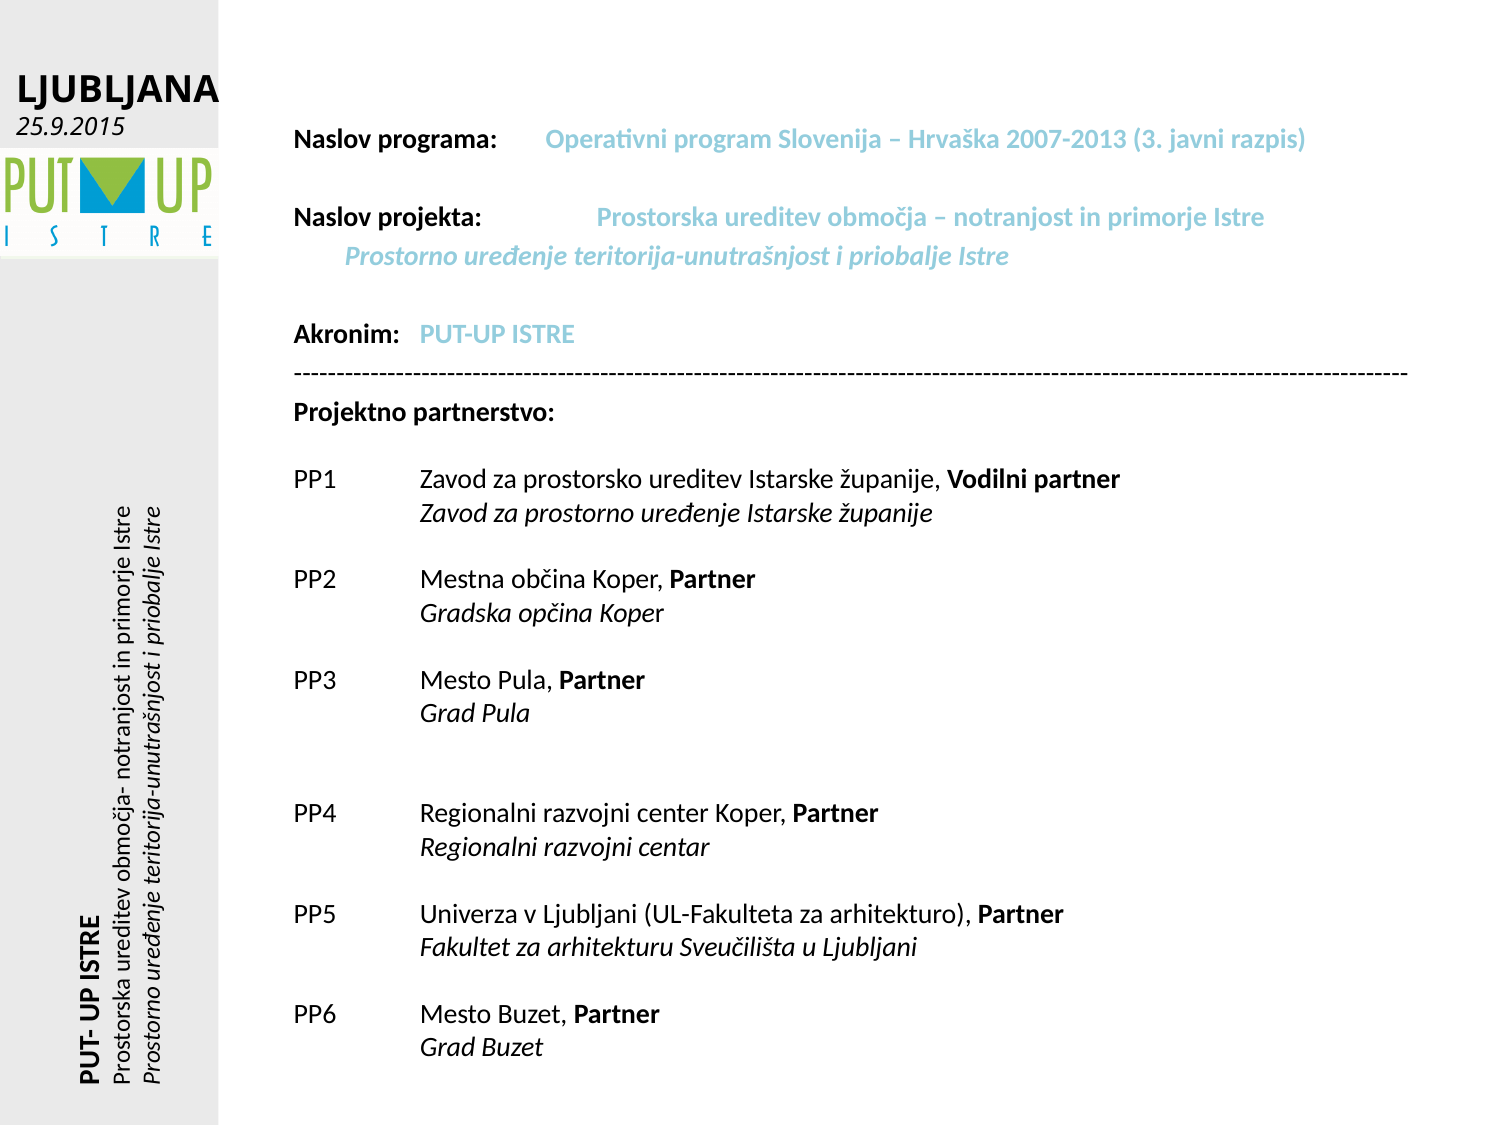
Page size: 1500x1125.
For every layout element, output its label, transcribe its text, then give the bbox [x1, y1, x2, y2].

picture [0, 148, 219, 256]
list Naslov programa: Operativni program Slovenija – Hrvaška 2007-2013 (3. javni razpis) Naslov projekta: Prostorska ureditev območja – notranjost in primorje Istre Prostorno uređenje teritorija-unutrašnjost i priobalje Istre Akronim: PUT-UP ISTRE ----------------------------------------------------------------------------------------------------------------------------------- Projektno partnerstvo: PP1 Zavod za prostorsko ureditev Istarske županije, Vodilni partner Zavod za prostorno uređenje Istarske županije PP2 Mestna občina Koper, Partner Gradska opčina Koper PP3 Mesto Pula, Partner Grad Pula PP4 Regionalni razvojni center Koper, Partner Regionalni razvojni centar PP5 Univerza v Ljubljani (UL-Fakulteta za arhitekturo), Partner Fakultet za arhitekturu Sveučilišta u Ljubljani PP6 Mesto Buzet, Partner Grad Buzet [278, 113, 1500, 1082]
